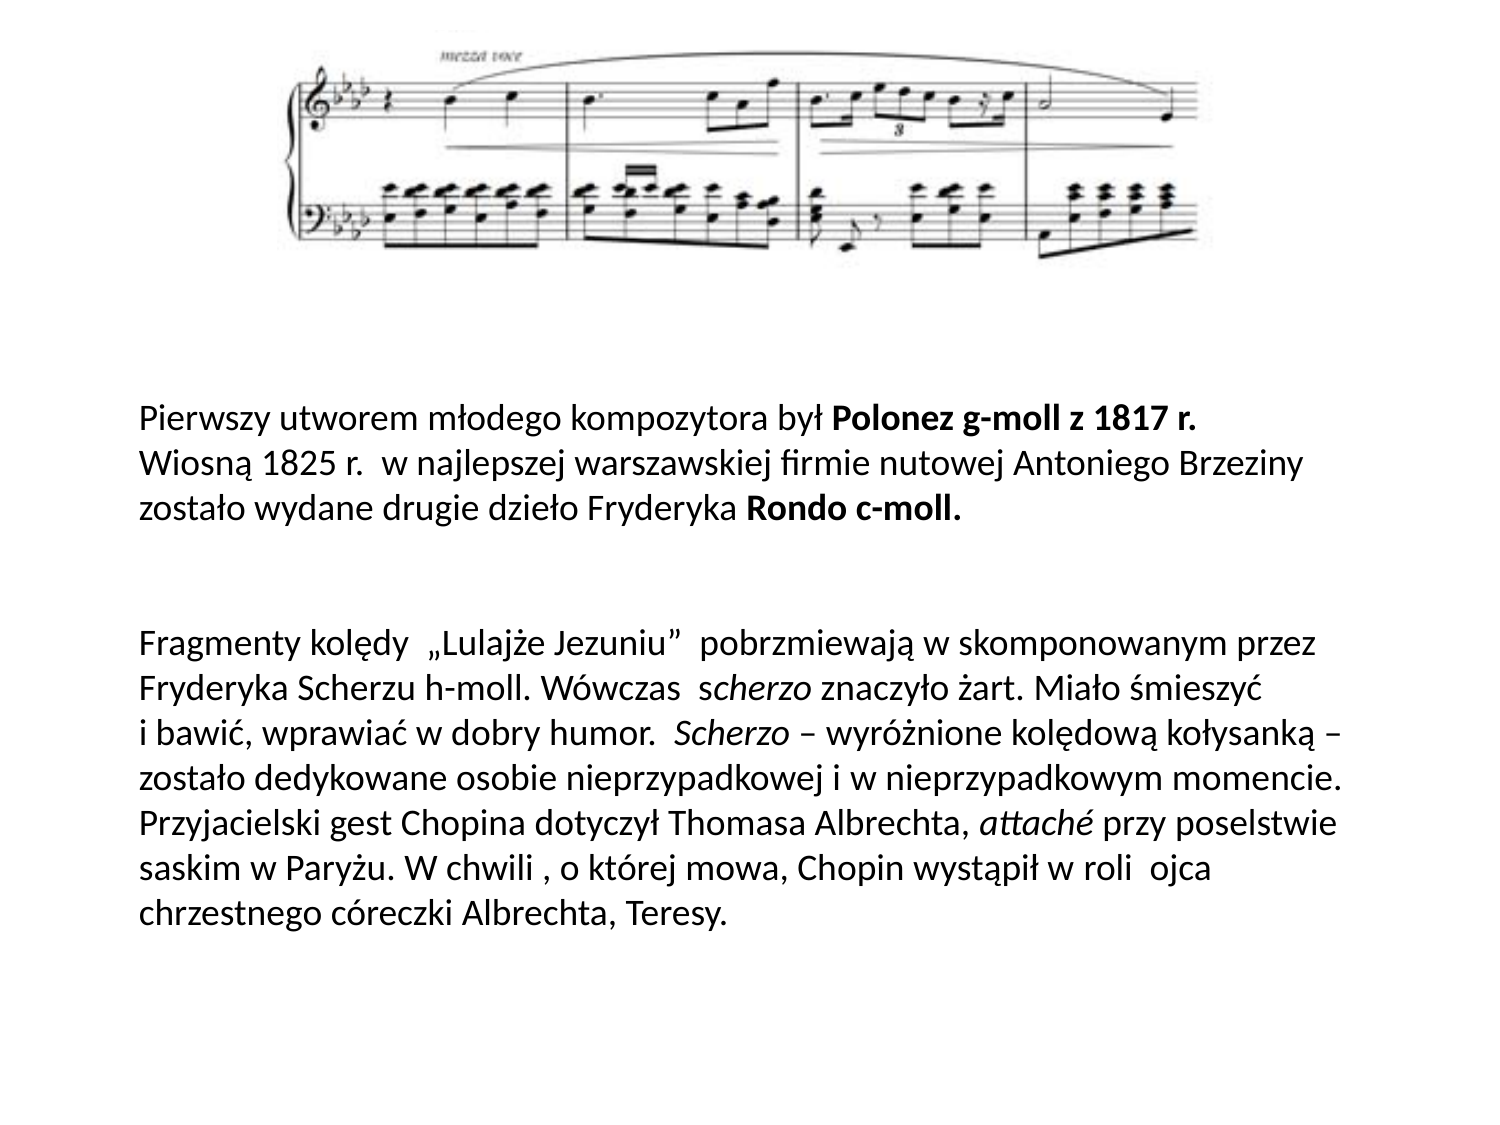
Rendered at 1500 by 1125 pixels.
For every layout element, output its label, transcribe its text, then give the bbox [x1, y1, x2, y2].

text_box Pierwszy utworem młodego kompozytora był Polonez g-moll z 1817 r. Wiosną 1825 r. w najlepszej warszawskiej firmie nutowej Antoniego Brzeziny zostało wydane drugie dzieło Fryderyka Rondo c-moll. Fragmenty kolędy „Lulajże Jezuniu” pobrzmiewają w skomponowanym przez Fryderyka Scherzu h-moll. Wówczas scherzo znaczyło żart. Miało śmieszyć i bawić, wprawiać w dobry humor. Scherzo – wyróżnione kolędową kołysanką – zostało dedykowane osobie nieprzypadkowej i w nieprzypadkowym momencie. Przyjacielski gest Chopina dotyczył Thomasa Albrechta, attaché przy poselstwie saskim w Paryżu. W chwili , o której mowa, Chopin wystąpił w roli ojca chrzestnego córeczki Albrechta, Teresy. [123, 385, 1376, 940]
picture [277, 30, 1229, 282]
